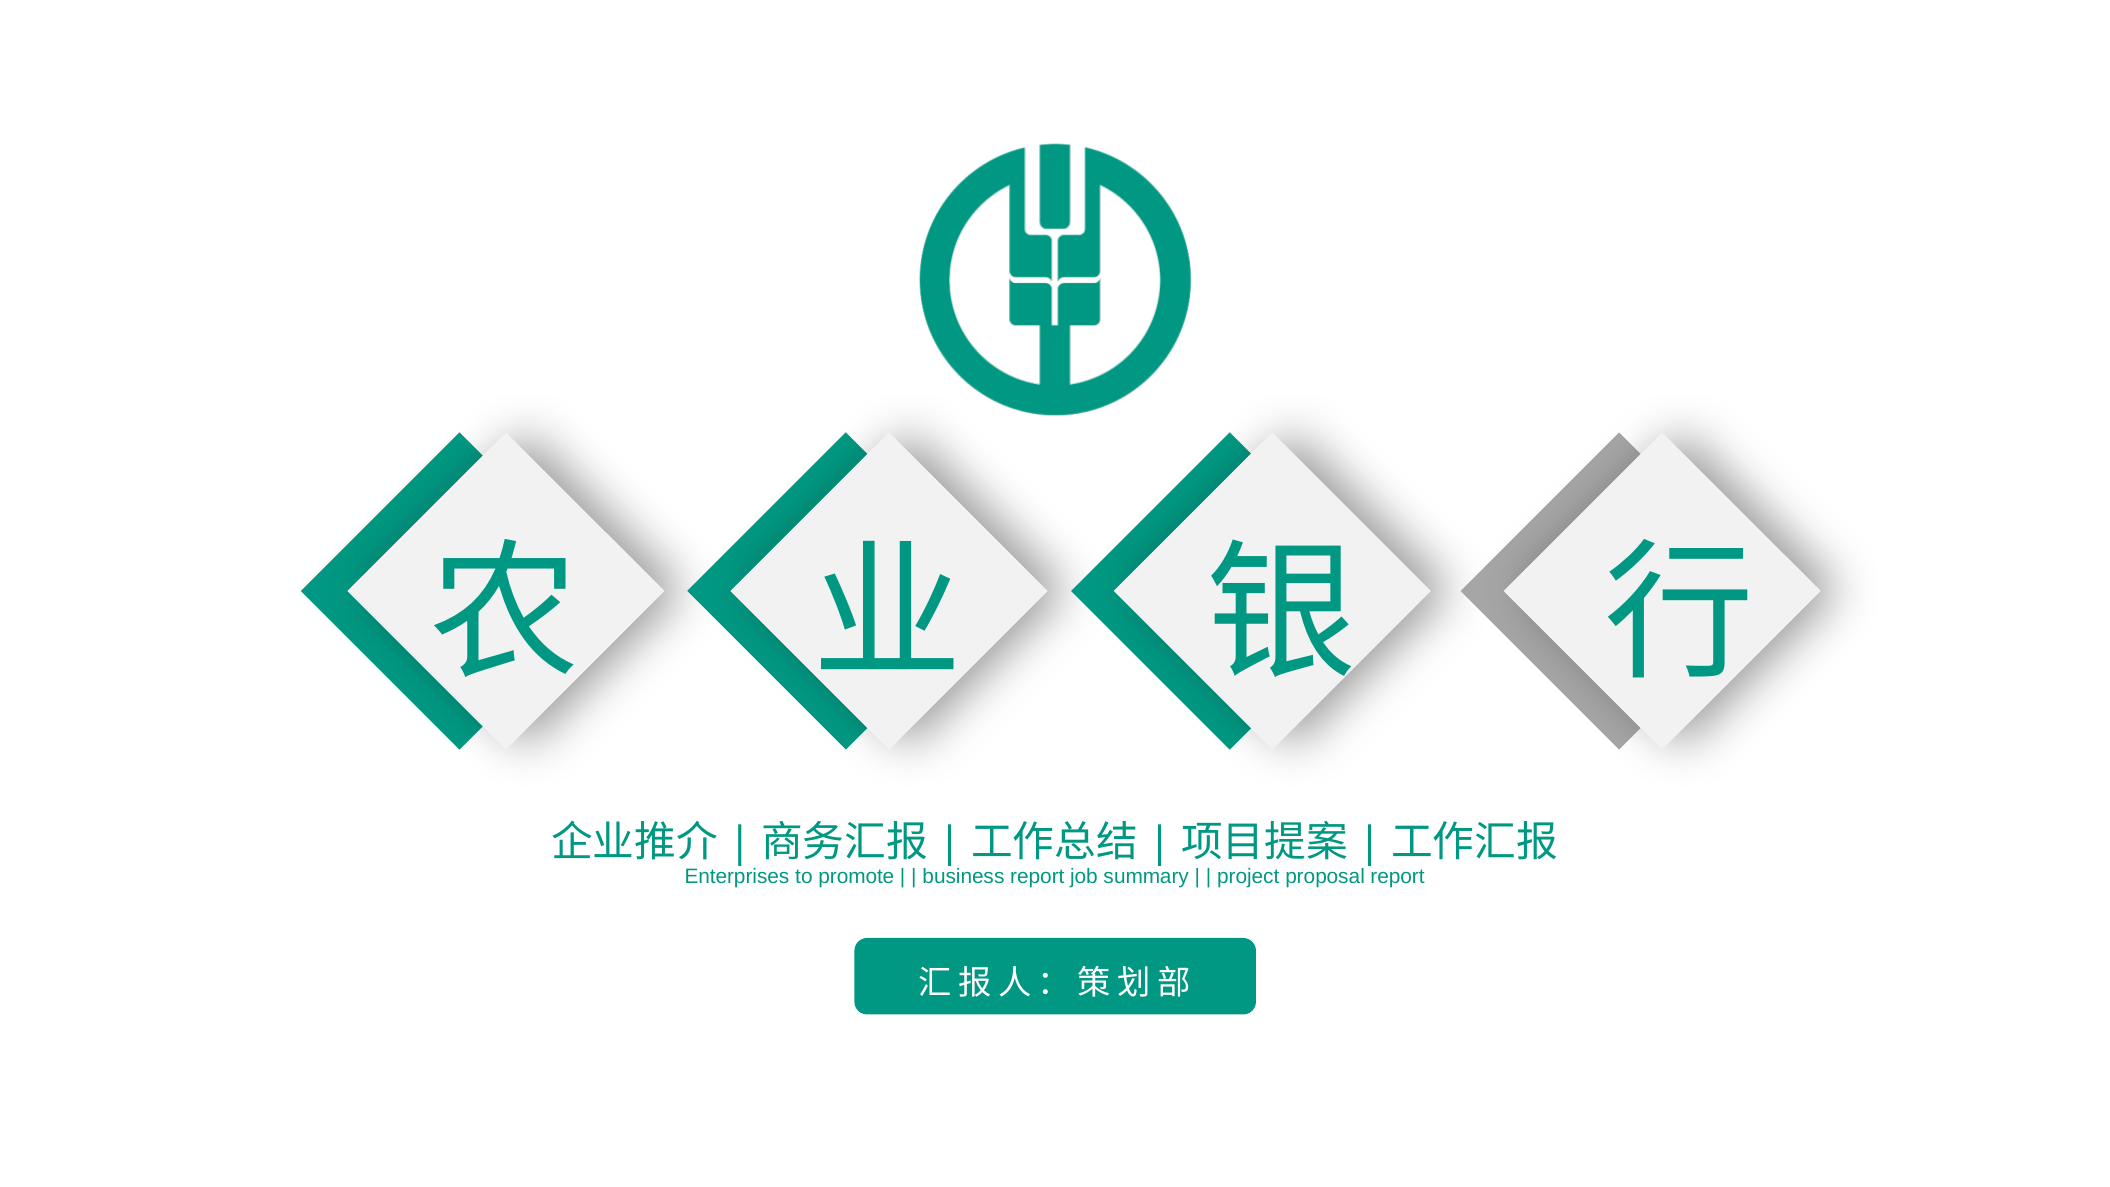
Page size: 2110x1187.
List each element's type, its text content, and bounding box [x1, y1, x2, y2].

text_box 银 [1191, 507, 1372, 703]
text_box [345, 522, 414, 660]
text_box [595, 520, 666, 662]
text_box [1196, 430, 1349, 507]
text_box [685, 430, 855, 752]
text_box [1372, 530, 1433, 652]
text_box [429, 430, 582, 507]
text_box 业 [798, 507, 978, 703]
text_box 行 [1590, 507, 1770, 703]
text_box [299, 430, 470, 752]
text_box Enterprises to promote | | business report job summary | | project proposal report [483, 862, 1626, 888]
text_box [728, 521, 798, 661]
text_box [1502, 430, 1739, 679]
text_box [1614, 703, 1711, 752]
text_box 农 [414, 507, 595, 703]
text_box [1770, 538, 1823, 644]
text_box [1224, 703, 1321, 752]
text_box [457, 703, 554, 752]
text_box [1069, 430, 1239, 752]
text_box [978, 519, 1050, 663]
text_box [840, 703, 938, 752]
picture [887, 126, 1224, 433]
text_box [853, 937, 1257, 1015]
text_box [1459, 430, 1628, 752]
text_box [812, 432, 966, 507]
text_box 企业推介|商务汇报|工作总结|项目提案|工作汇报 [464, 807, 1646, 873]
text_box [1112, 512, 1191, 670]
